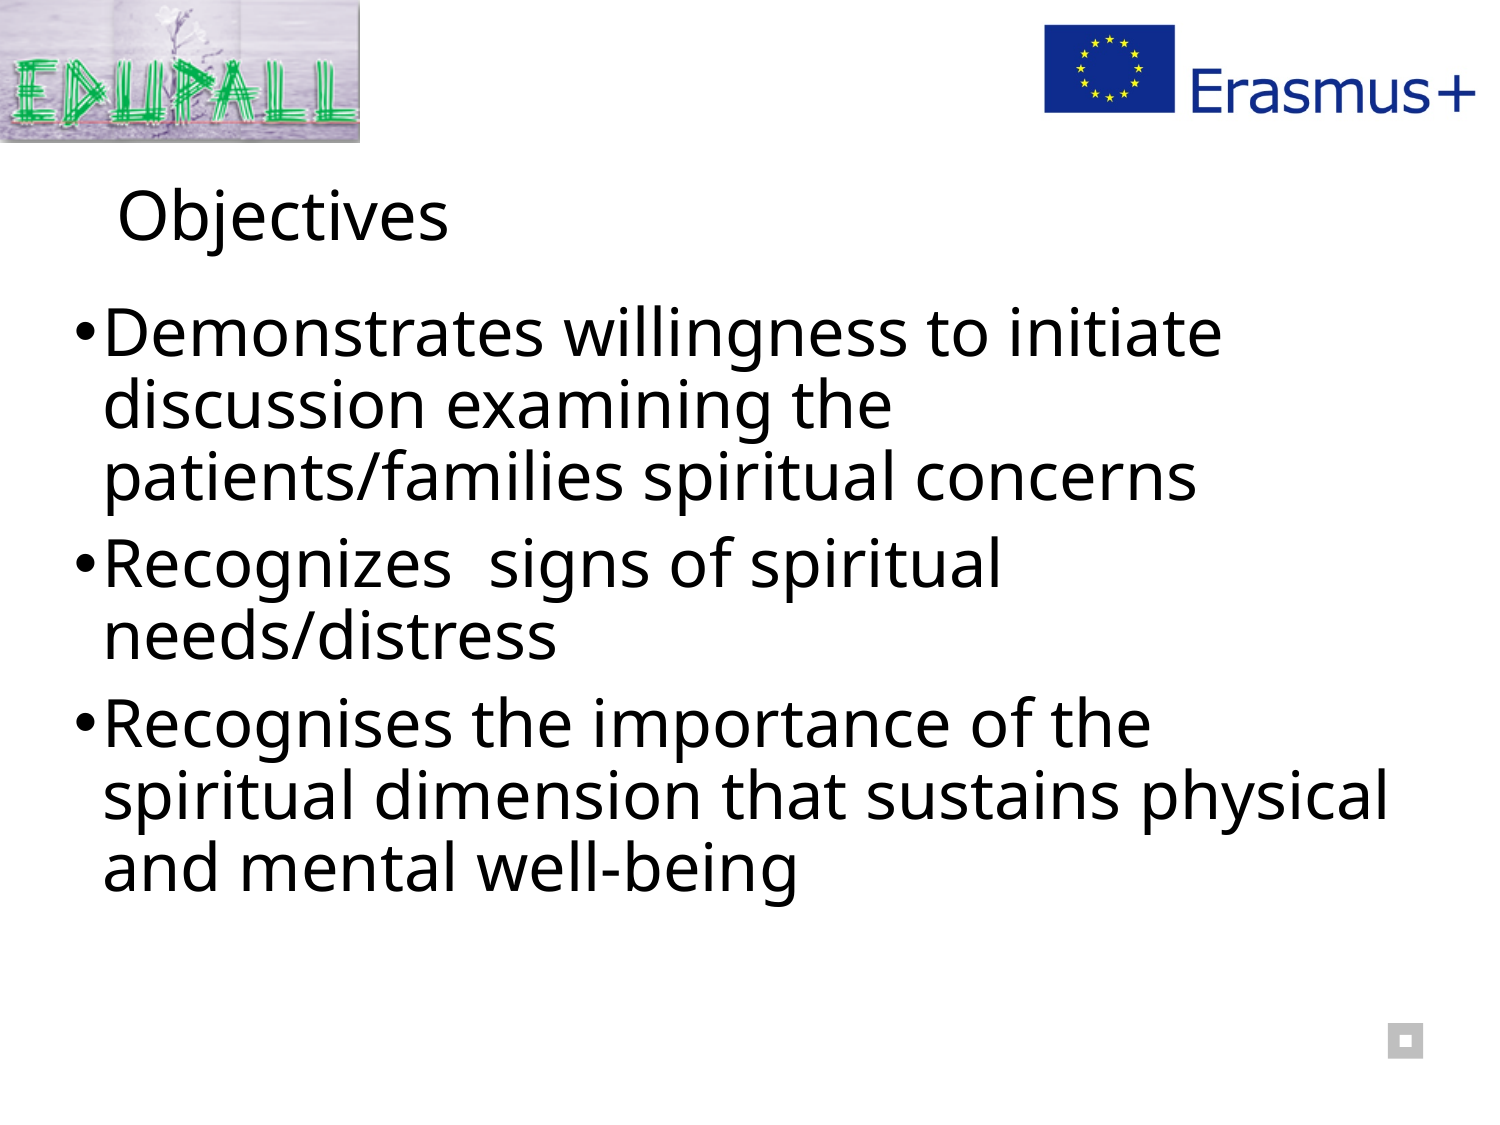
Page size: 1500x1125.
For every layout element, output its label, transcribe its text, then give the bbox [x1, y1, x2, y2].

list Demonstrates willingness to initiate discussion examining the patients/families spiritual concerns Recognizes signs of spiritual needs/distress Recognises the importance of the spiritual dimension that sustains physical and mental well-being [58, 275, 1428, 929]
picture [1019, 0, 1500, 138]
title Objectives [101, 148, 1395, 275]
picture [0, 0, 360, 143]
